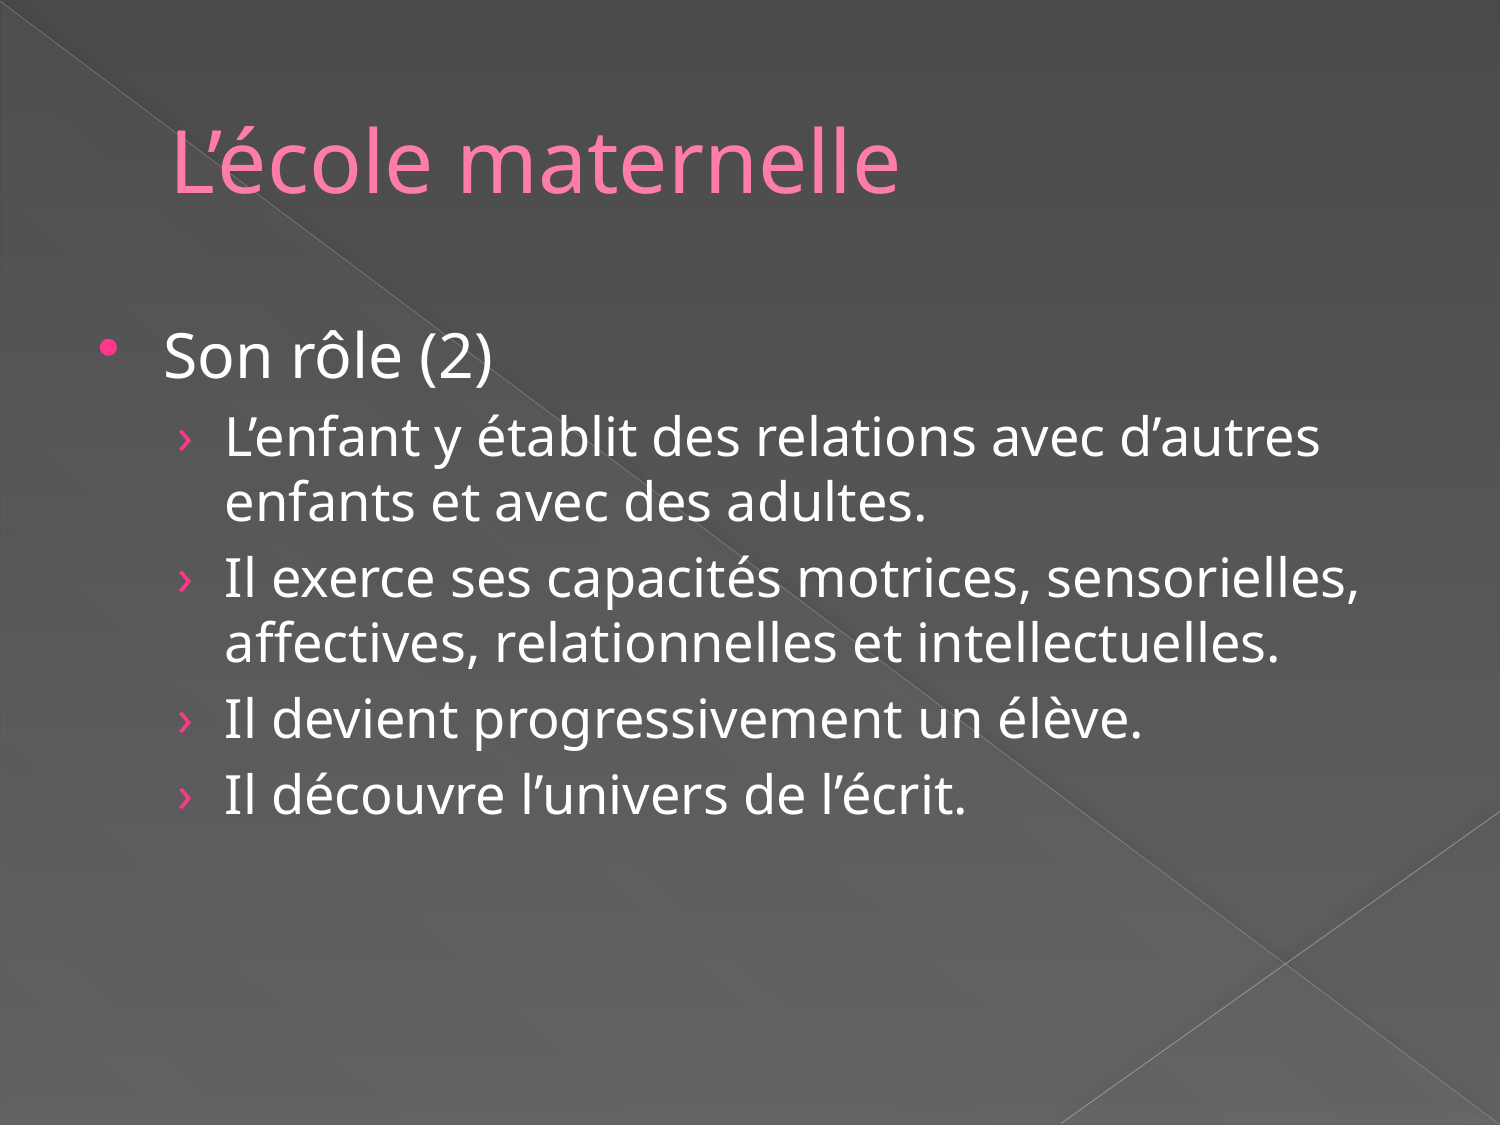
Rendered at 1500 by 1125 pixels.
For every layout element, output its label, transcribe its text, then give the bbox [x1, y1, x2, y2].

title L’école maternelle [75, 43, 1425, 274]
list Son rôle (2) L’enfant y établit des relations avec d’autres enfants et avec des adultes. Il exerce ses capacités motrices, sensorielles, affectives, relationnelles et intellectuelles. Il devient progressivement un élève. Il découvre l’univers de l’écrit. [75, 308, 1425, 1059]
